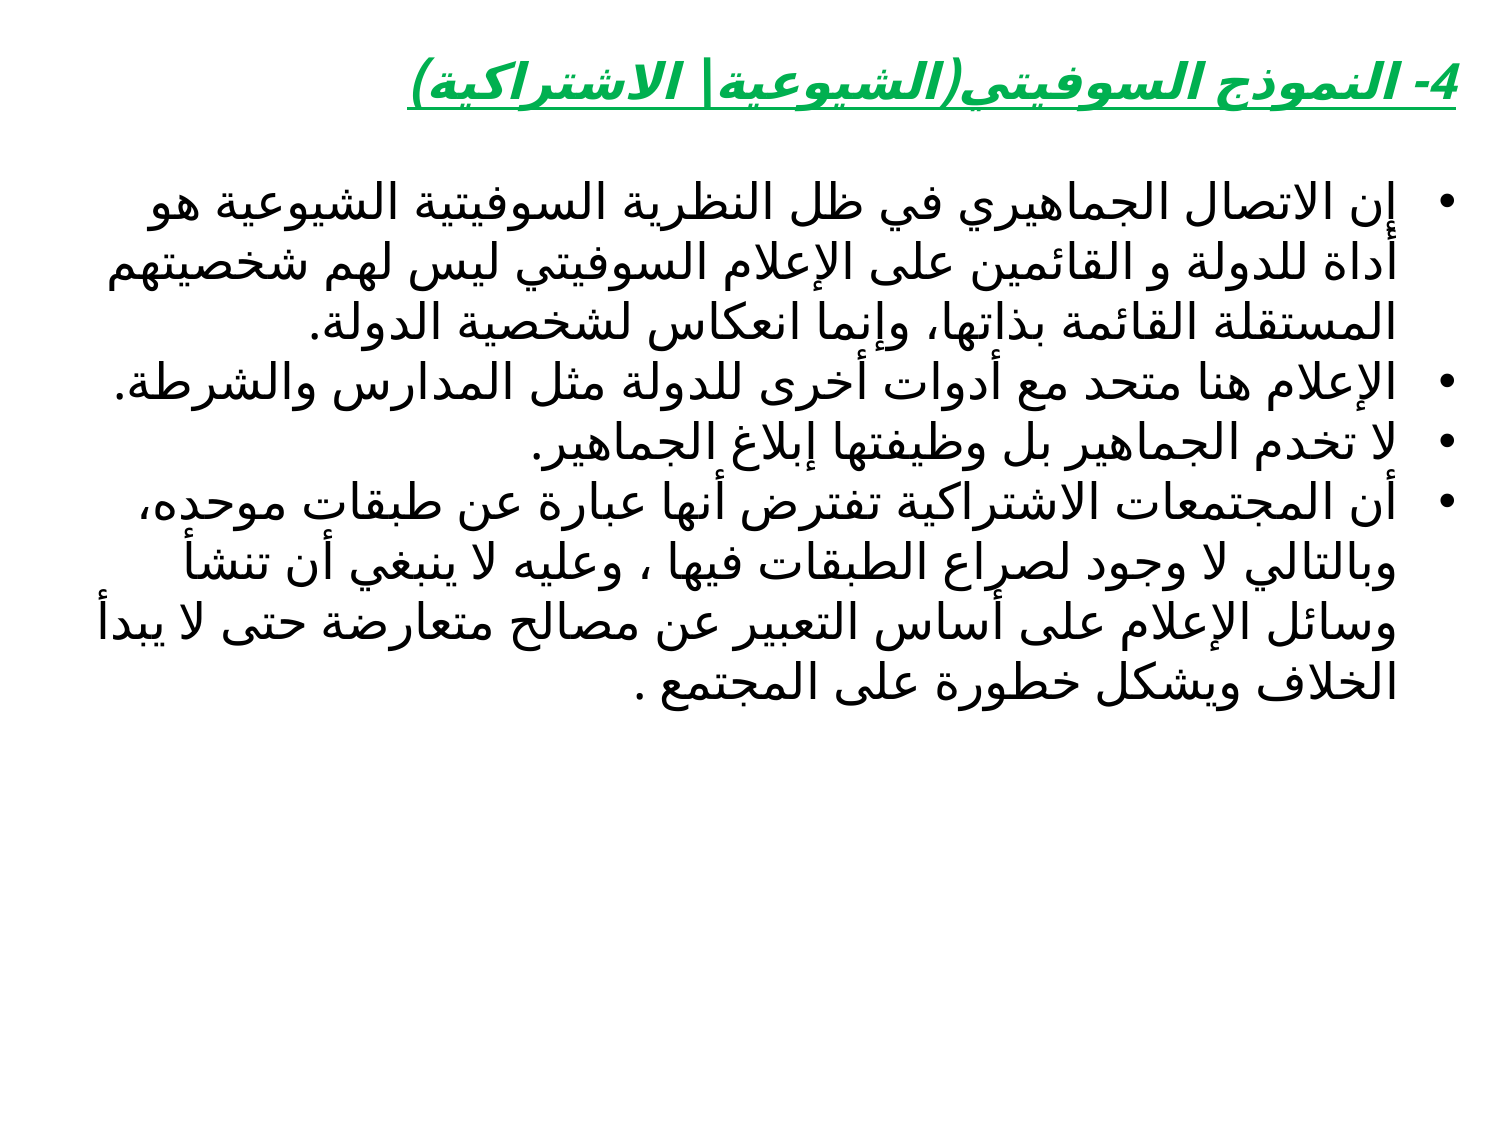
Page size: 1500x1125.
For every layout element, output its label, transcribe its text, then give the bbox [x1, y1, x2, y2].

text_box 4- النموذج السوفيتي(الشيوعية\ الاشتراكية) إن الاتصال الجماهيري في ظل النظرية السوفيتية الشيوعية هو أداة للدولة و القائمين على الإعلام السوفيتي ليس لهم شخصيتهم المستقلة القائمة بذاتها، وإنما انعكاس لشخصية الدولة. الإعلام هنا متحد مع أدوات أخرى للدولة مثل المدارس والشرطة. لا تخدم الجماهير بل وظيفتها إبلاغ الجماهير. أن المجتمعات الاشتراكية تفترض أنها عبارة عن طبقات موحده، وبالتالي لا وجود لصراع الطبقات فيها ، وعليه لا ينبغي أن تنشأ وسائل الإعلام على أساس التعبير عن مصالح متعارضة حتى لا يبدأ الخلاف ويشكل خطورة على المجتمع . [64, 42, 1471, 718]
